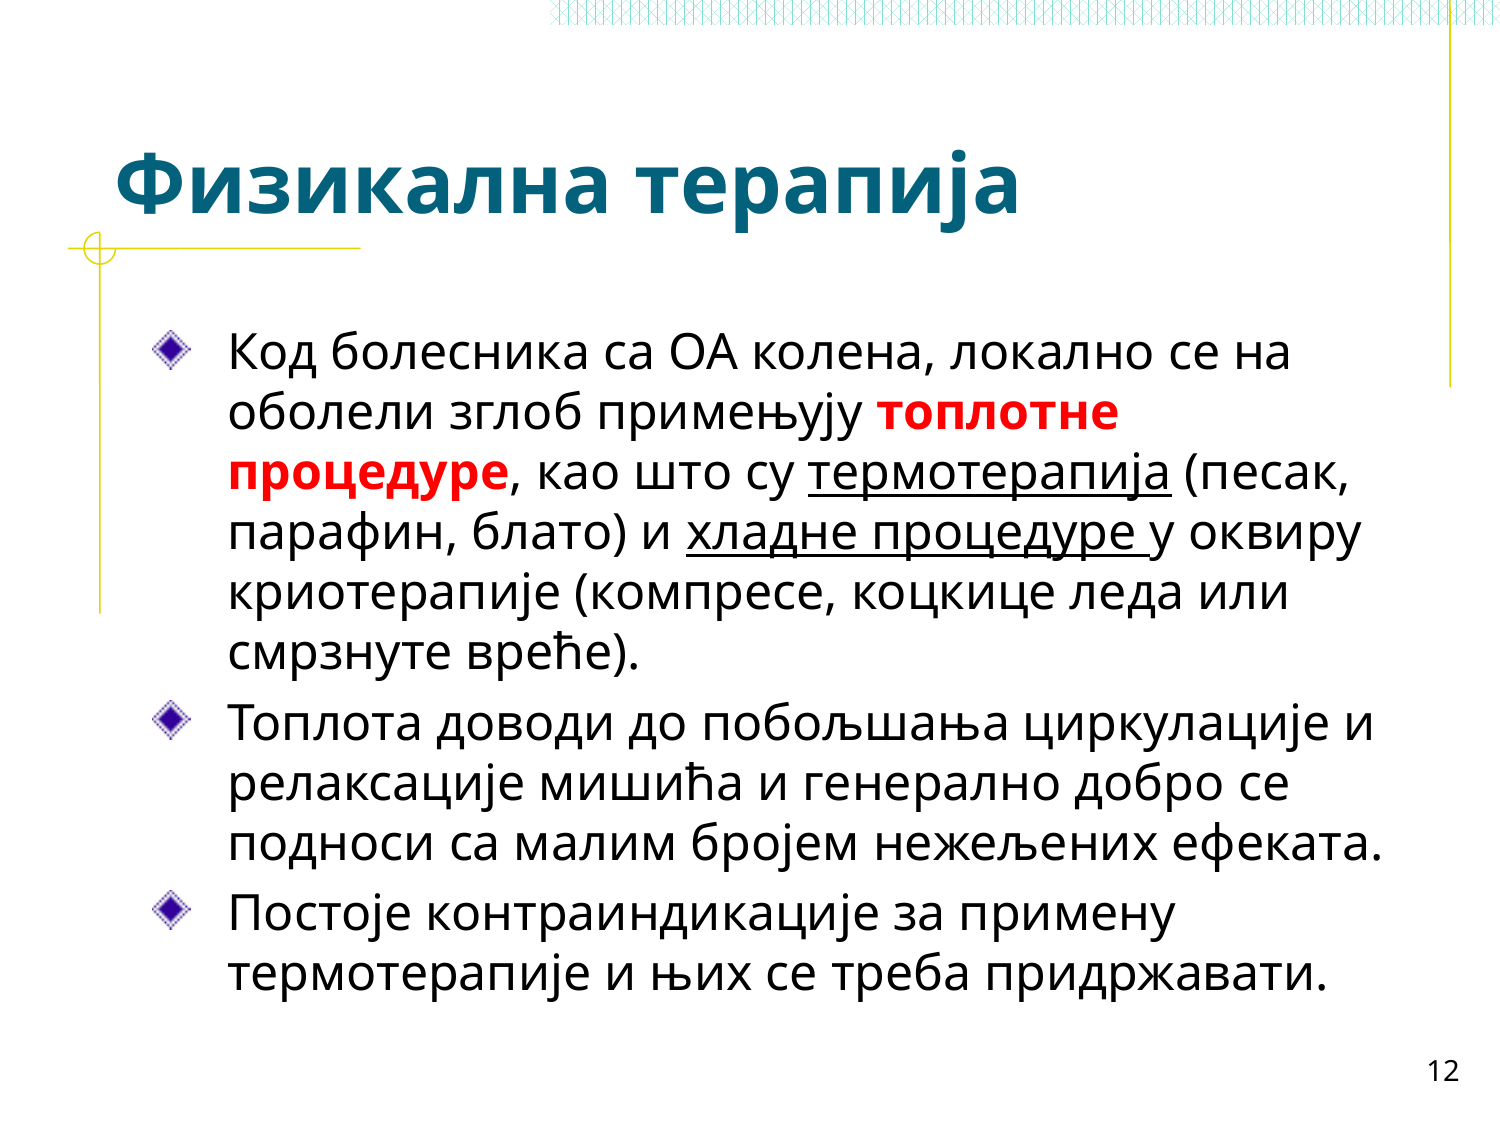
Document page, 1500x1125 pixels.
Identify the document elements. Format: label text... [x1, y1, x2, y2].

list Код болесника са ОА колена, локално се на оболели зглоб примењују топлотне процедуре, као што су термотерапија (песак, парафин, блато) и хладне процедуре у оквиру криотерапије (компресе, коцкице леда или смрзнуте вреће). Топлота доводи до побољшања циркулације и релаксације мишића и генерално добро се подноси са малим бројем нежељених ефеката. Постоје контраиндикације за примену термотерапије и њих се треба придржавати. [137, 312, 1413, 988]
picture [152, 890, 191, 930]
picture [152, 700, 191, 740]
title Физикална терапија [99, 49, 1376, 238]
picture [152, 330, 191, 370]
slide_number 12 [1162, 1025, 1475, 1100]
